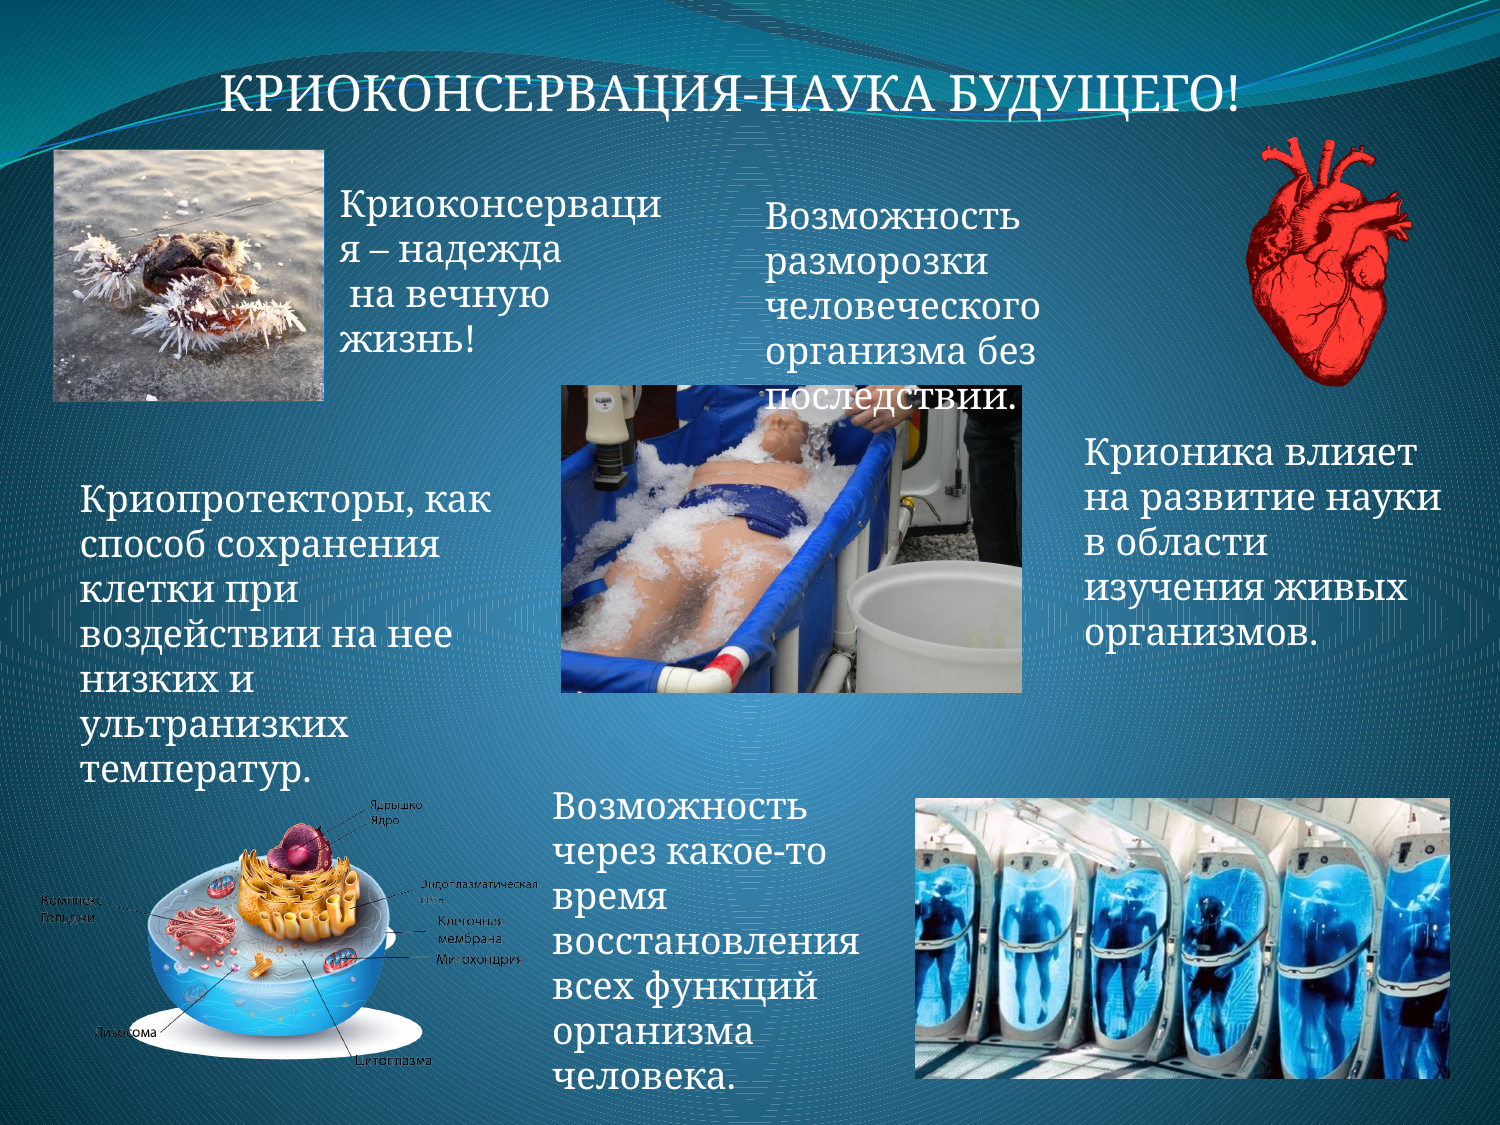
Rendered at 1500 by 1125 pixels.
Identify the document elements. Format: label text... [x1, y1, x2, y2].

text_box КРИОКОНСЕРВАЦИЯ-НАУКА БУДУЩЕГО! [205, 54, 1257, 130]
picture [915, 798, 1450, 1080]
picture [41, 798, 538, 1069]
text_box Возможность разморозки человеческого организма без последствии. [750, 184, 1258, 425]
text_box Возможность через какое-то время восстановления всех функций организма человека. [537, 775, 904, 1105]
picture [1245, 136, 1412, 387]
text_box Криоконсервация – надежда на вечную жизнь! [331, 172, 691, 368]
text_box Крионика влияет на развитие науки в области изучения живых организмов. [1068, 420, 1459, 661]
picture [52, 148, 326, 402]
picture [560, 385, 1022, 693]
text_box Криопротекторы, как способ сохранения клетки при воздействии на нее низких и ультранизких температур. [64, 467, 538, 798]
